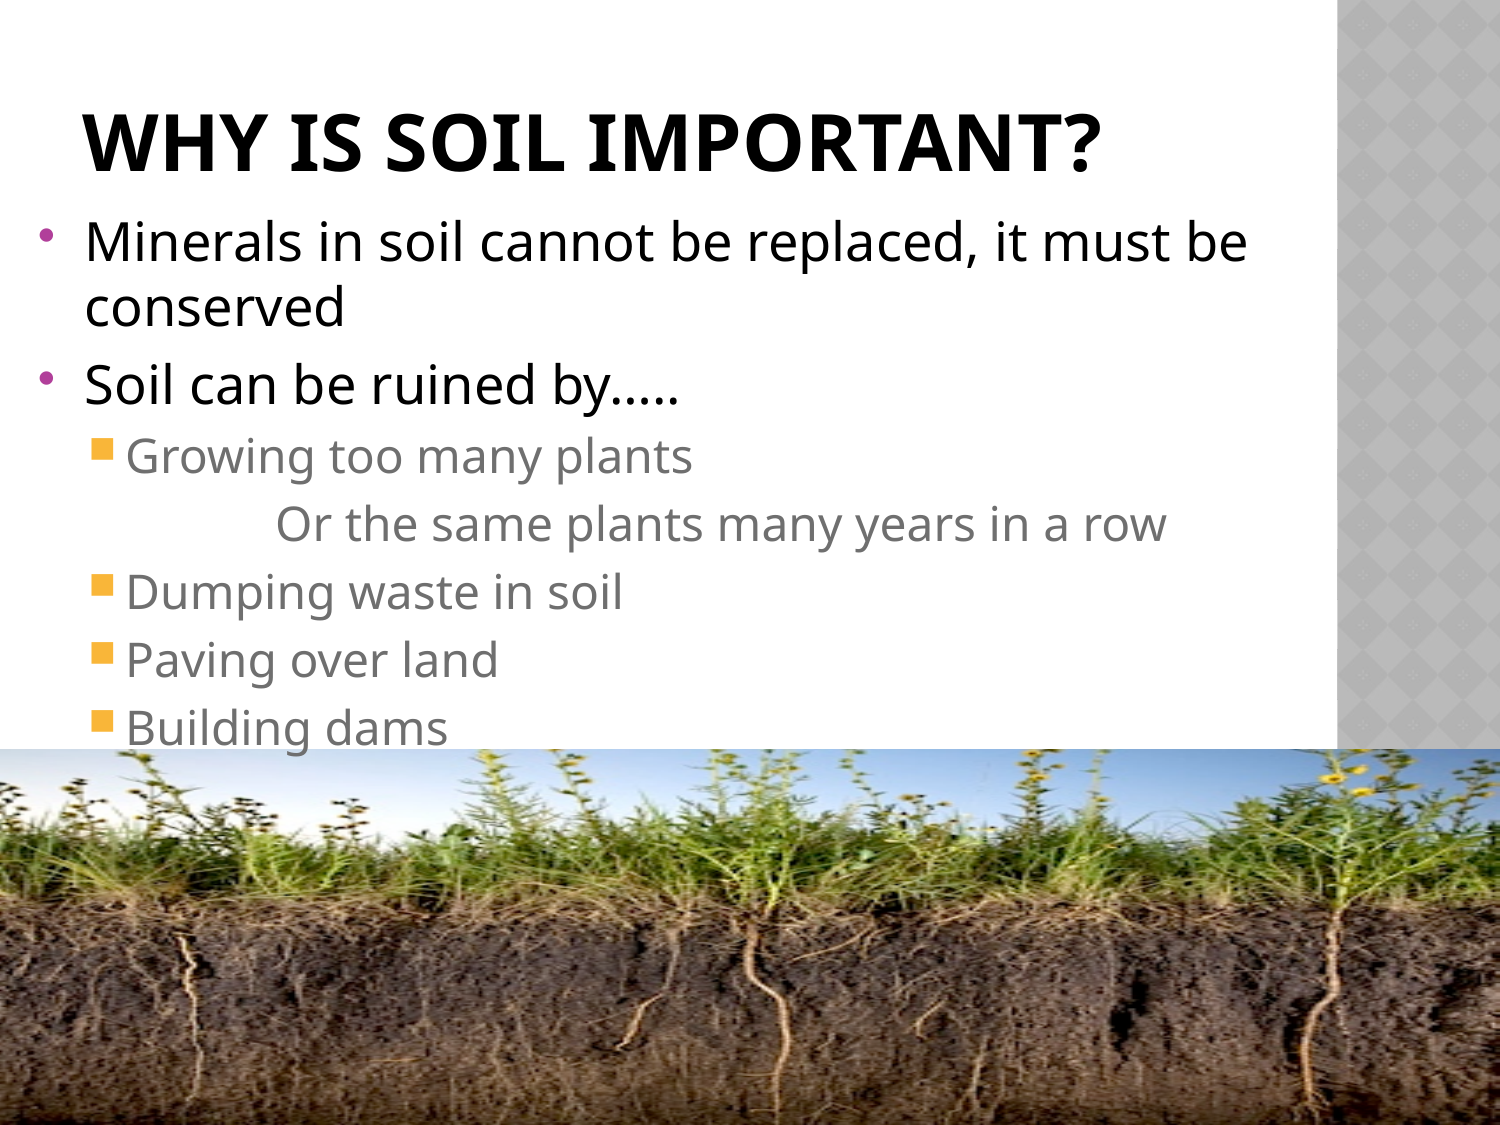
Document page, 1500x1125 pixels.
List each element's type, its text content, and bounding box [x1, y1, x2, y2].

picture [0, 749, 1500, 1125]
list Minerals in soil cannot be replaced, it must be conserved Soil can be ruined by….. Growing too many plants Or the same plants many years in a row Dumping waste in soil Paving over land Building dams [24, 200, 1463, 747]
title Why is soil important? [75, 52, 1263, 188]
